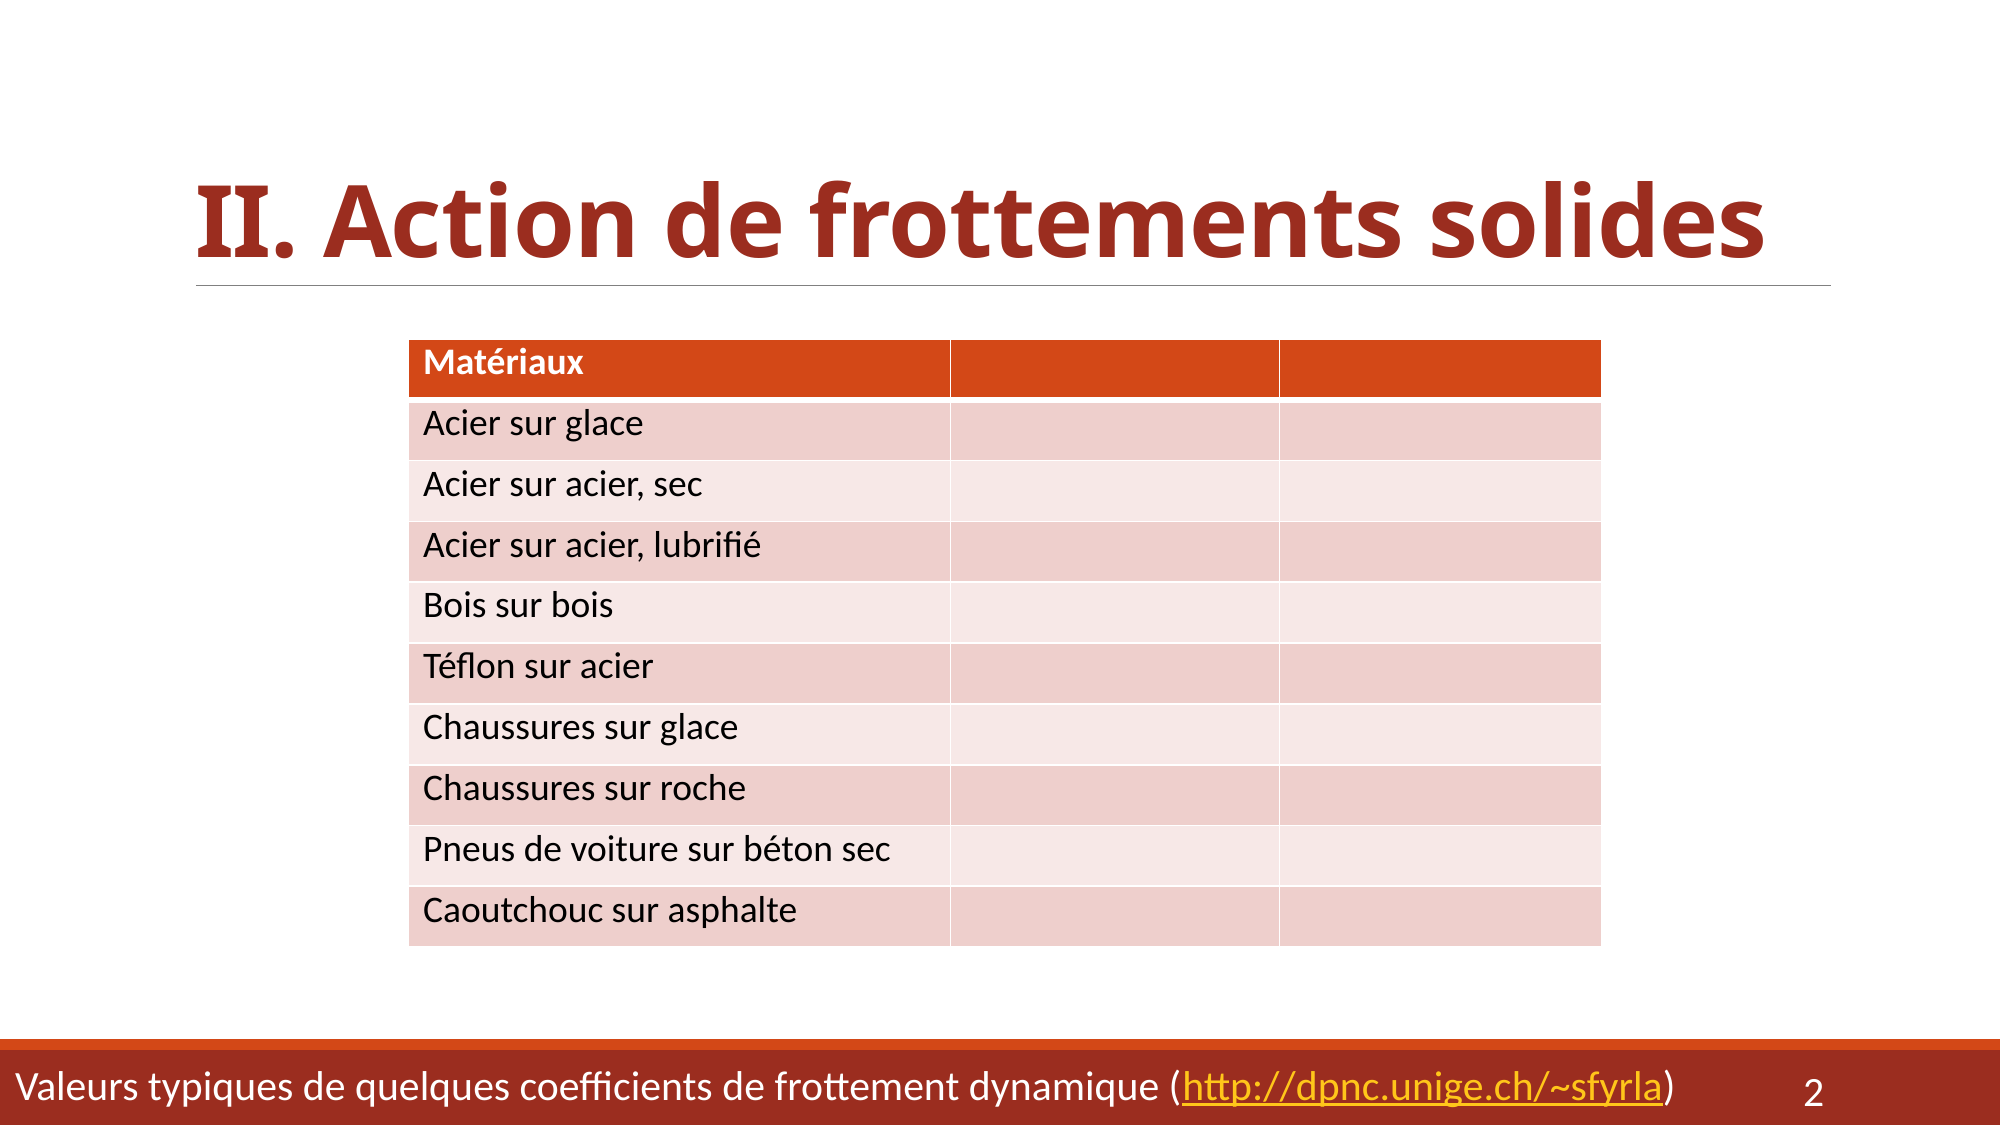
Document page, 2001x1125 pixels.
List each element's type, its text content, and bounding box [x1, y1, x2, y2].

list Valeurs typiques de quelques coefficients de frottement dynamique (http://dpnc.unige.ch/~sfyrla) [0, 1056, 1771, 1125]
slide_number 2 [1624, 1059, 1840, 1120]
title II. Action de frottements solides [180, 47, 1830, 285]
